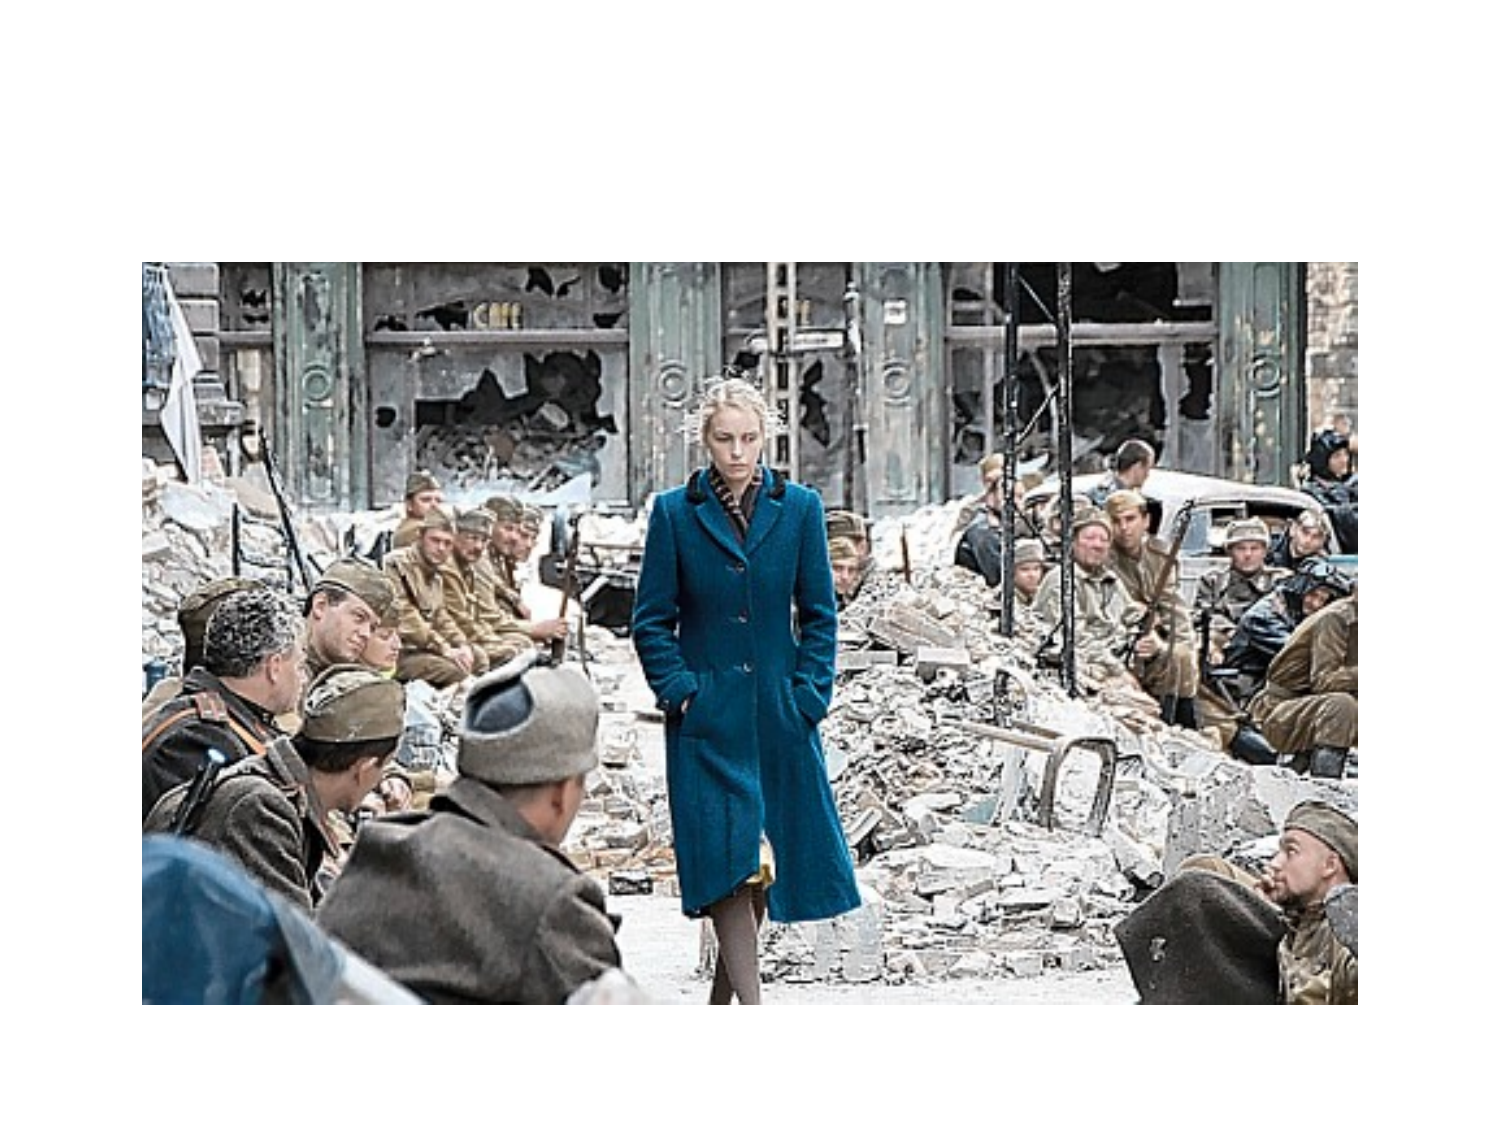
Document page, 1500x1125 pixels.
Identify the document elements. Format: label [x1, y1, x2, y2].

list [142, 262, 1358, 1006]
